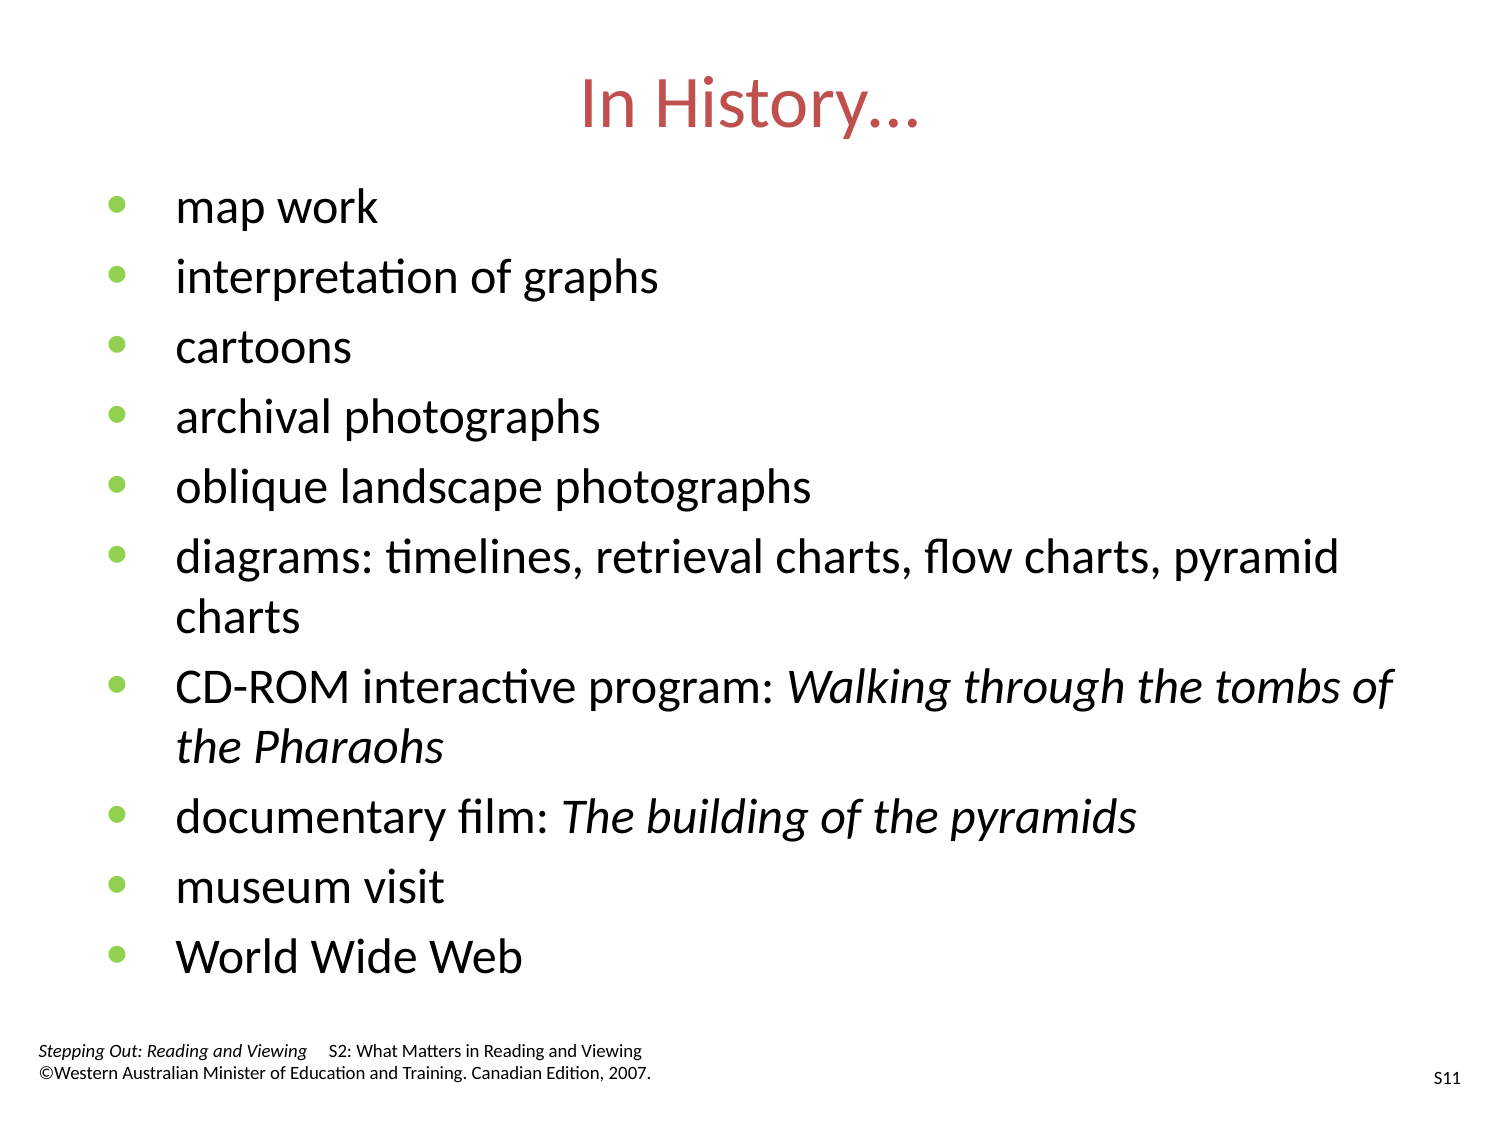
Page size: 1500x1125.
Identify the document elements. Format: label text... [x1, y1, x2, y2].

title In History… [75, 45, 1425, 150]
list map work interpretation of graphs cartoons archival photographs oblique landscape photographs diagrams: timelines, retrieval charts, flow charts, pyramid charts CD-ROM interactive program: Walking through the tombs of the Pharaohs documentary film: The building of the pyramids museum visit World Wide Web [93, 167, 1444, 991]
text_box Stepping Out: Reading and Viewing S2: What Matters in Reading and Viewing ©Western Australian Minister of Education and Training. Canadian Edition, 2007. [25, 1031, 963, 1107]
text_box S11 [1348, 1036, 1475, 1103]
